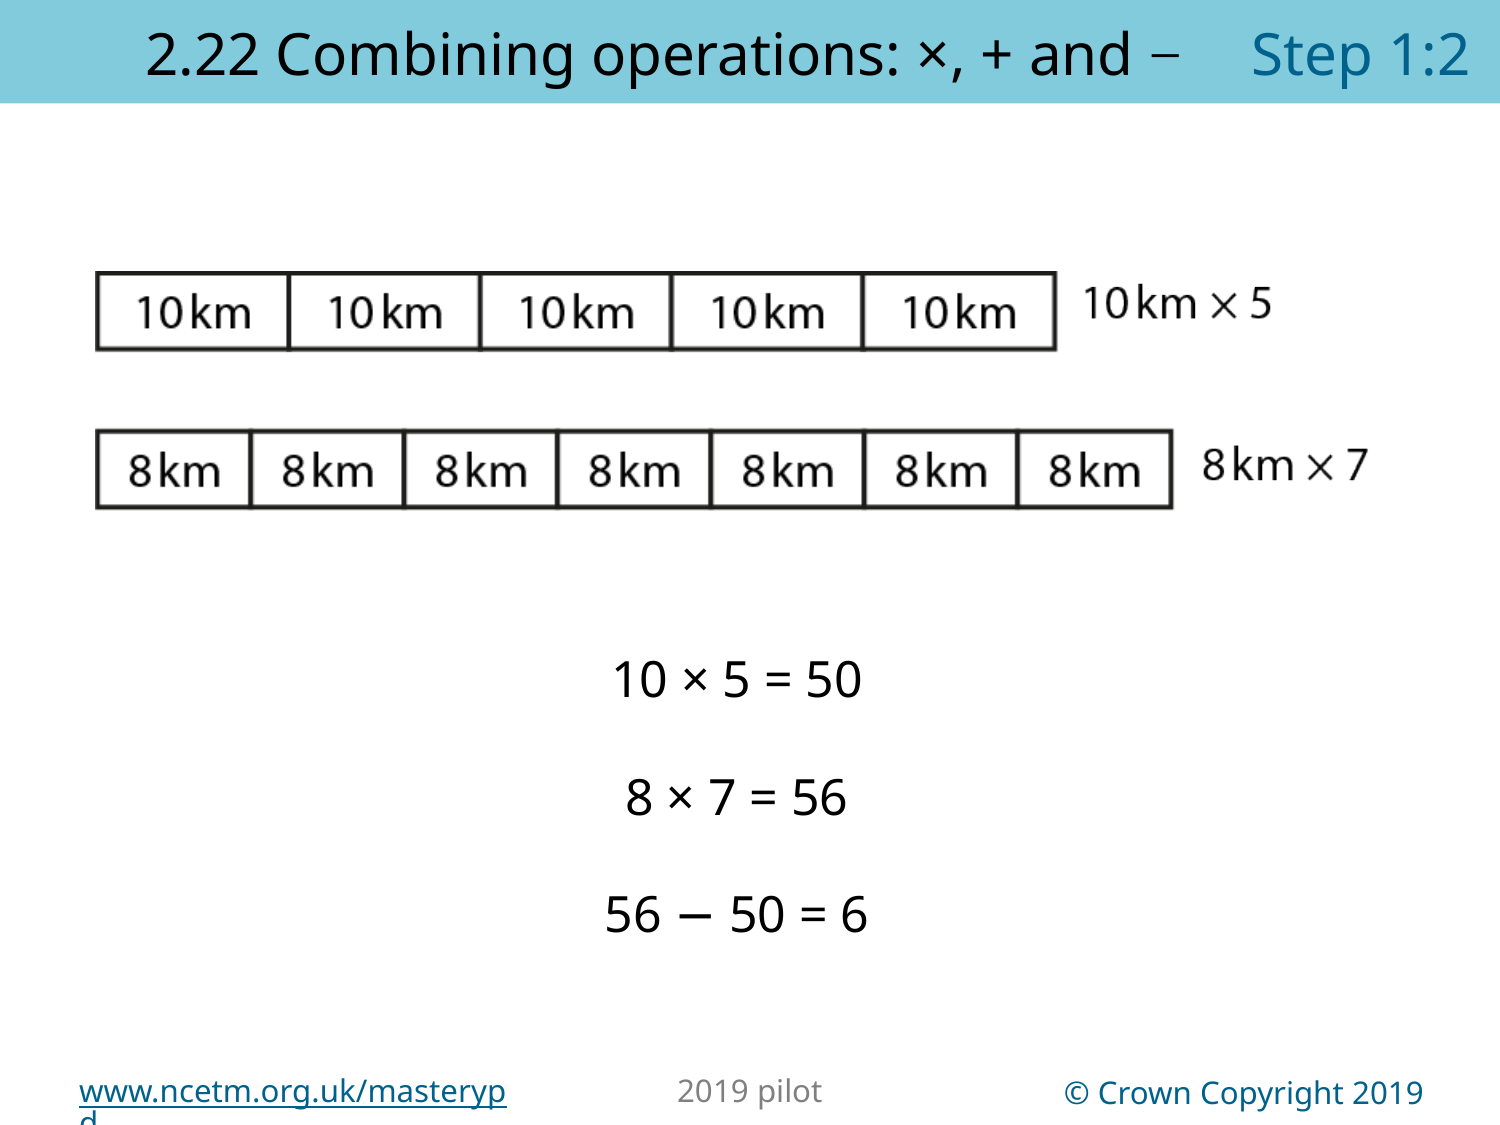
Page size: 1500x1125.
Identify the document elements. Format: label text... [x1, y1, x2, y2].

text_box 56 − 50 = 6 [589, 875, 911, 951]
text_box 10 × 5 = 50 [596, 639, 904, 715]
picture [95, 271, 1405, 556]
text_box 8 × 7 = 56 [610, 757, 890, 833]
list 2.22 Combining operations: ×, + and − Step 1:2 [0, 0, 1500, 104]
